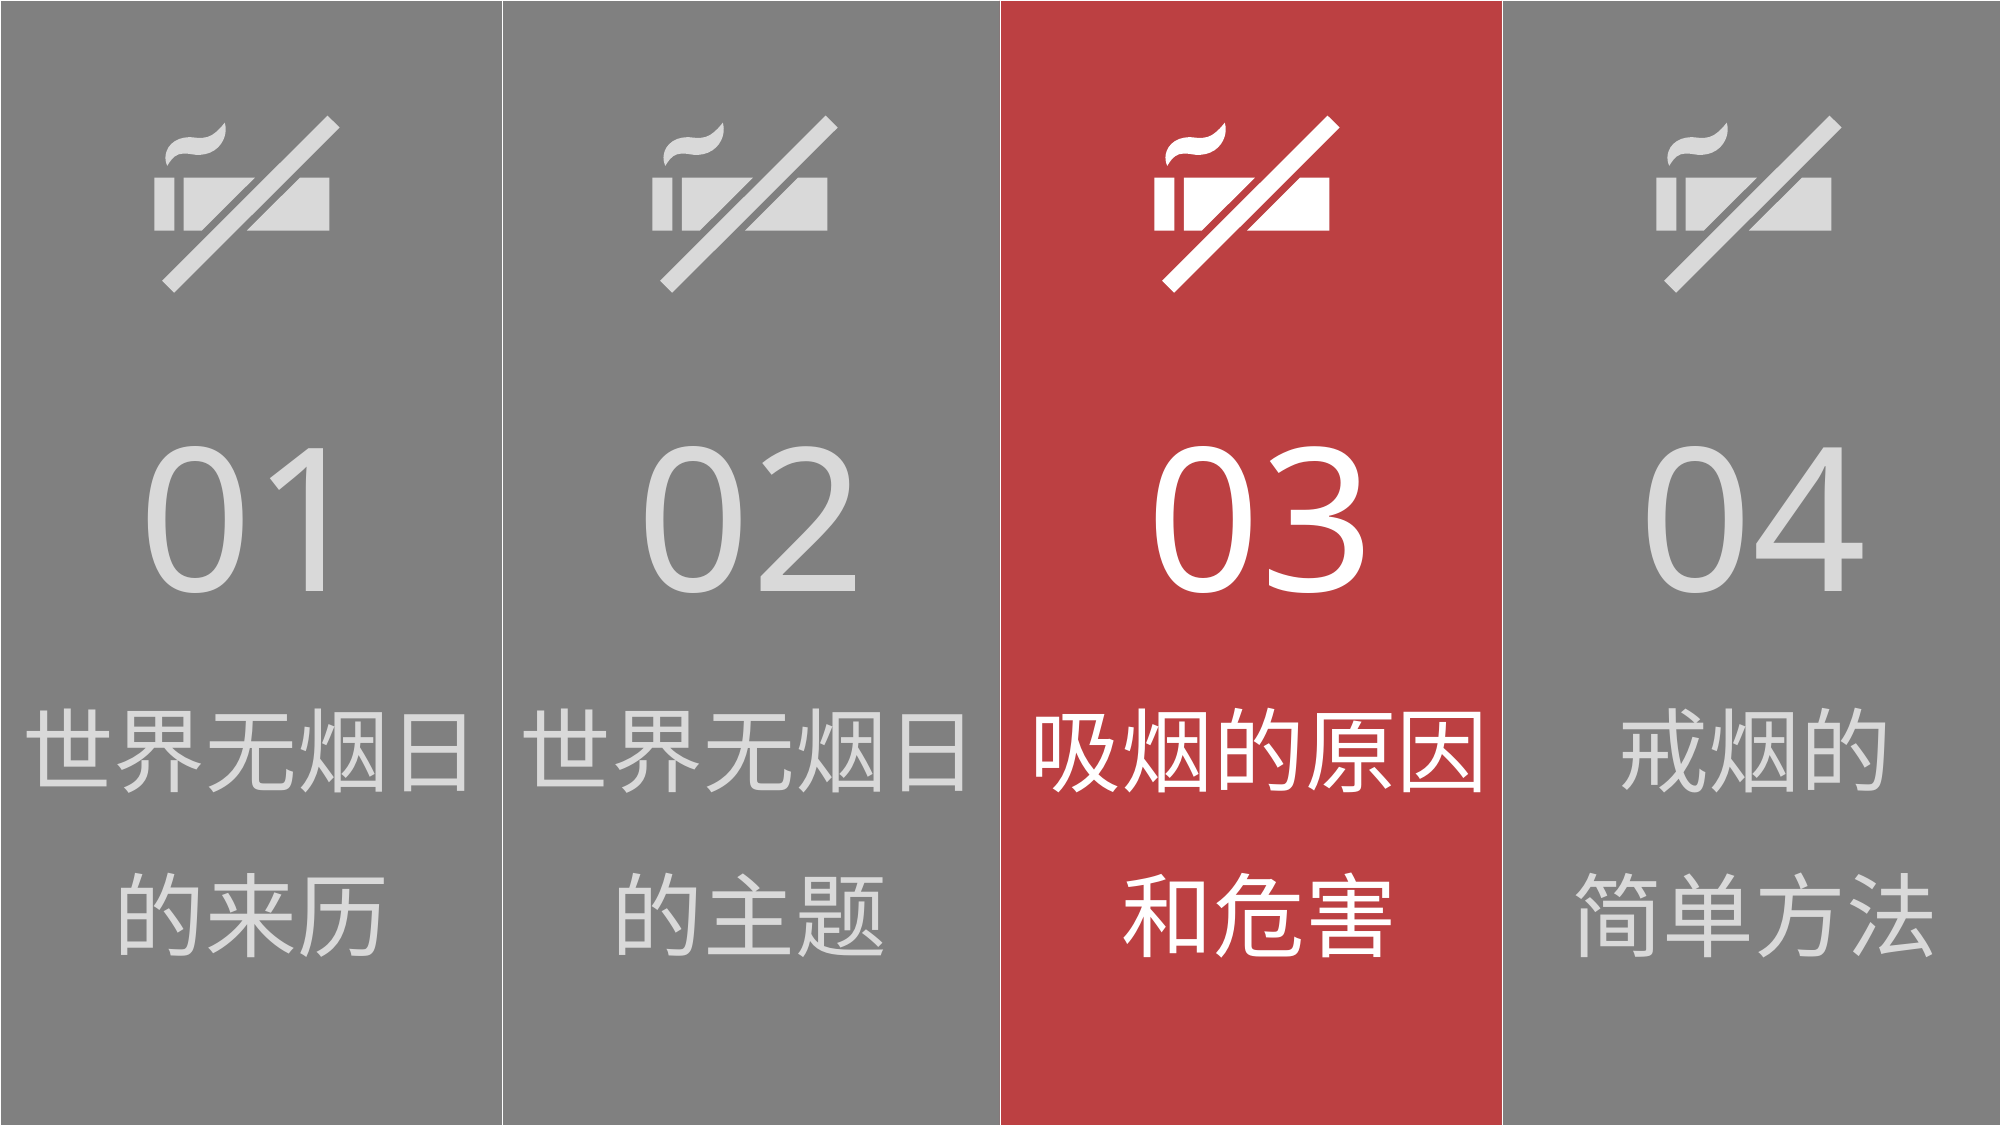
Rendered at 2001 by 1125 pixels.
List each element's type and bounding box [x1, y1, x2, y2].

text_box [0, 0, 2000, 1125]
